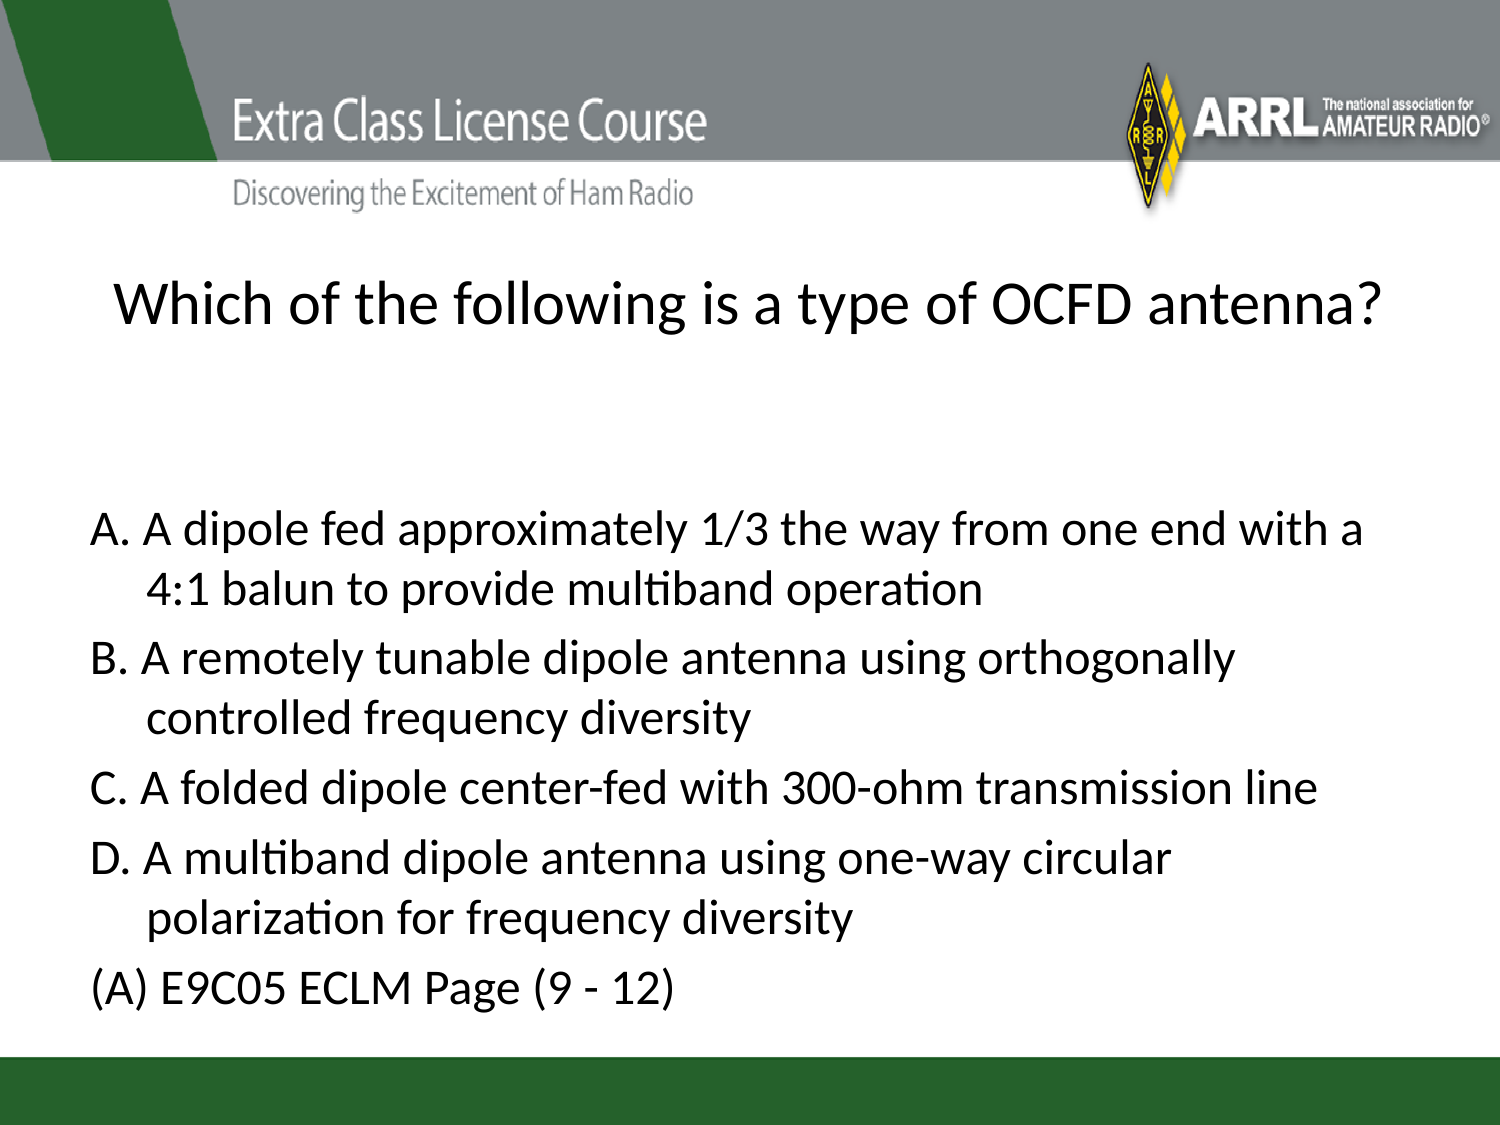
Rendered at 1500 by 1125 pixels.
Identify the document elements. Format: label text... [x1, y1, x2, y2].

picture [0, 0, 1500, 1125]
list A. A dipole fed approximately 1/3 the way from one end with a 4:1 balun to provide multiband operation B. A remotely tunable dipole antenna using orthogonally controlled frequency diversity C. A folded dipole center-fed with 300-ohm transmission line D. A multiband dipole antenna using one-way circular polarization for frequency diversity (A) E9C05 ECLM Page (9 - 12) [75, 487, 1425, 1005]
title Which of the following is a type of OCFD antenna? [75, 254, 1425, 435]
